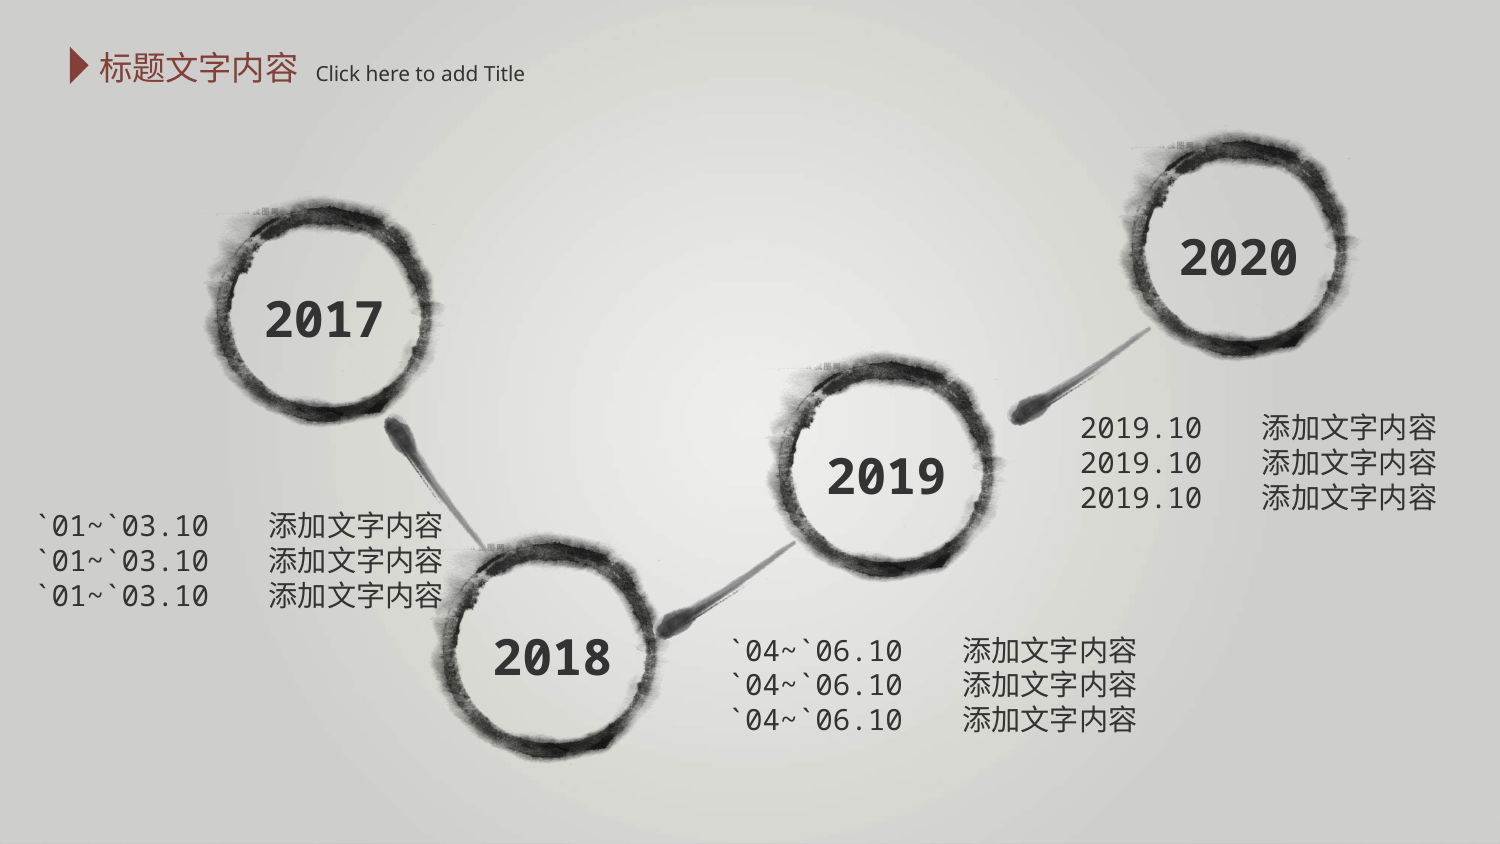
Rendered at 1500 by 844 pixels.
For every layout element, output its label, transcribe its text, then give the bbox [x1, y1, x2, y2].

text_box 2019.10 添加文字内容 2019.10 添加文字内容 2019.10 添加文字内容 [1065, 402, 1452, 522]
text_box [69, 39, 547, 95]
picture [0, 0, 1500, 844]
text_box `01~`03.10 添加文字内容 `01~`03.10 添加文字内容 `01~`03.10 添加文字内容 [19, 500, 431, 620]
text_box `04~`06.10 添加文字内容 `04~`06.10 添加文字内容 `04~`06.10 添加文字内容 [713, 624, 1153, 744]
